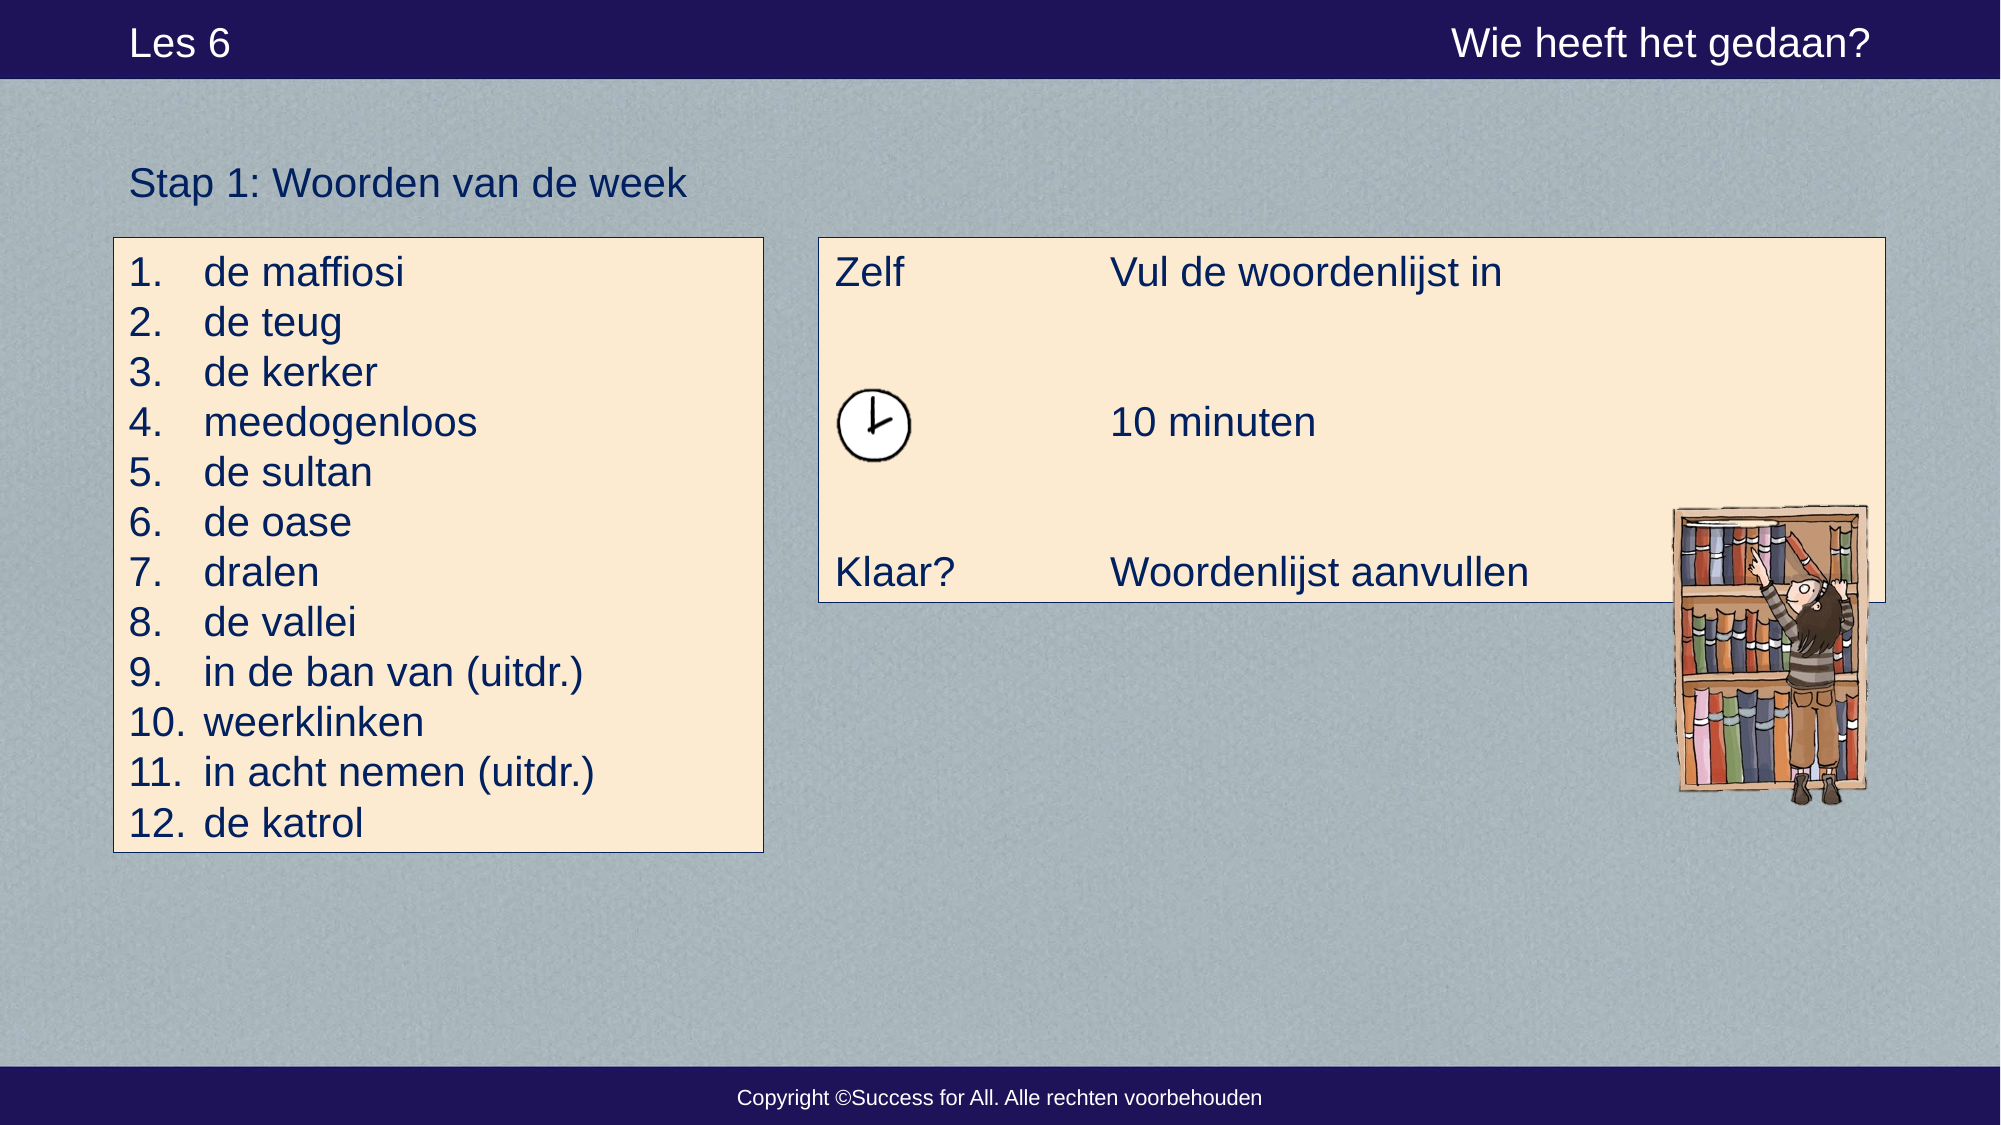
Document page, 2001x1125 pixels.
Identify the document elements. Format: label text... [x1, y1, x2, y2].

text_box Zelf Vul de woordenlijst in 10 minuten Klaar? Woordenlijst aanvullen [818, 237, 1886, 603]
picture [0, 0, 2001, 1125]
text_box Wie heeft het gedaan? [999, 8, 1886, 73]
text_box Copyright ©Success for All. Alle rechten voorbehouden [0, 1076, 2000, 1125]
text_box Stap 1: Woorden van de week [113, 148, 1635, 214]
text_box de maffiosi de teug de kerker meedogenloos de sultan de oase dralen de vallei in de ban van (uitdr.) weerklinken in acht nemen (uitdr.) de katrol [113, 237, 764, 853]
text_box Les 6 [114, 8, 354, 73]
